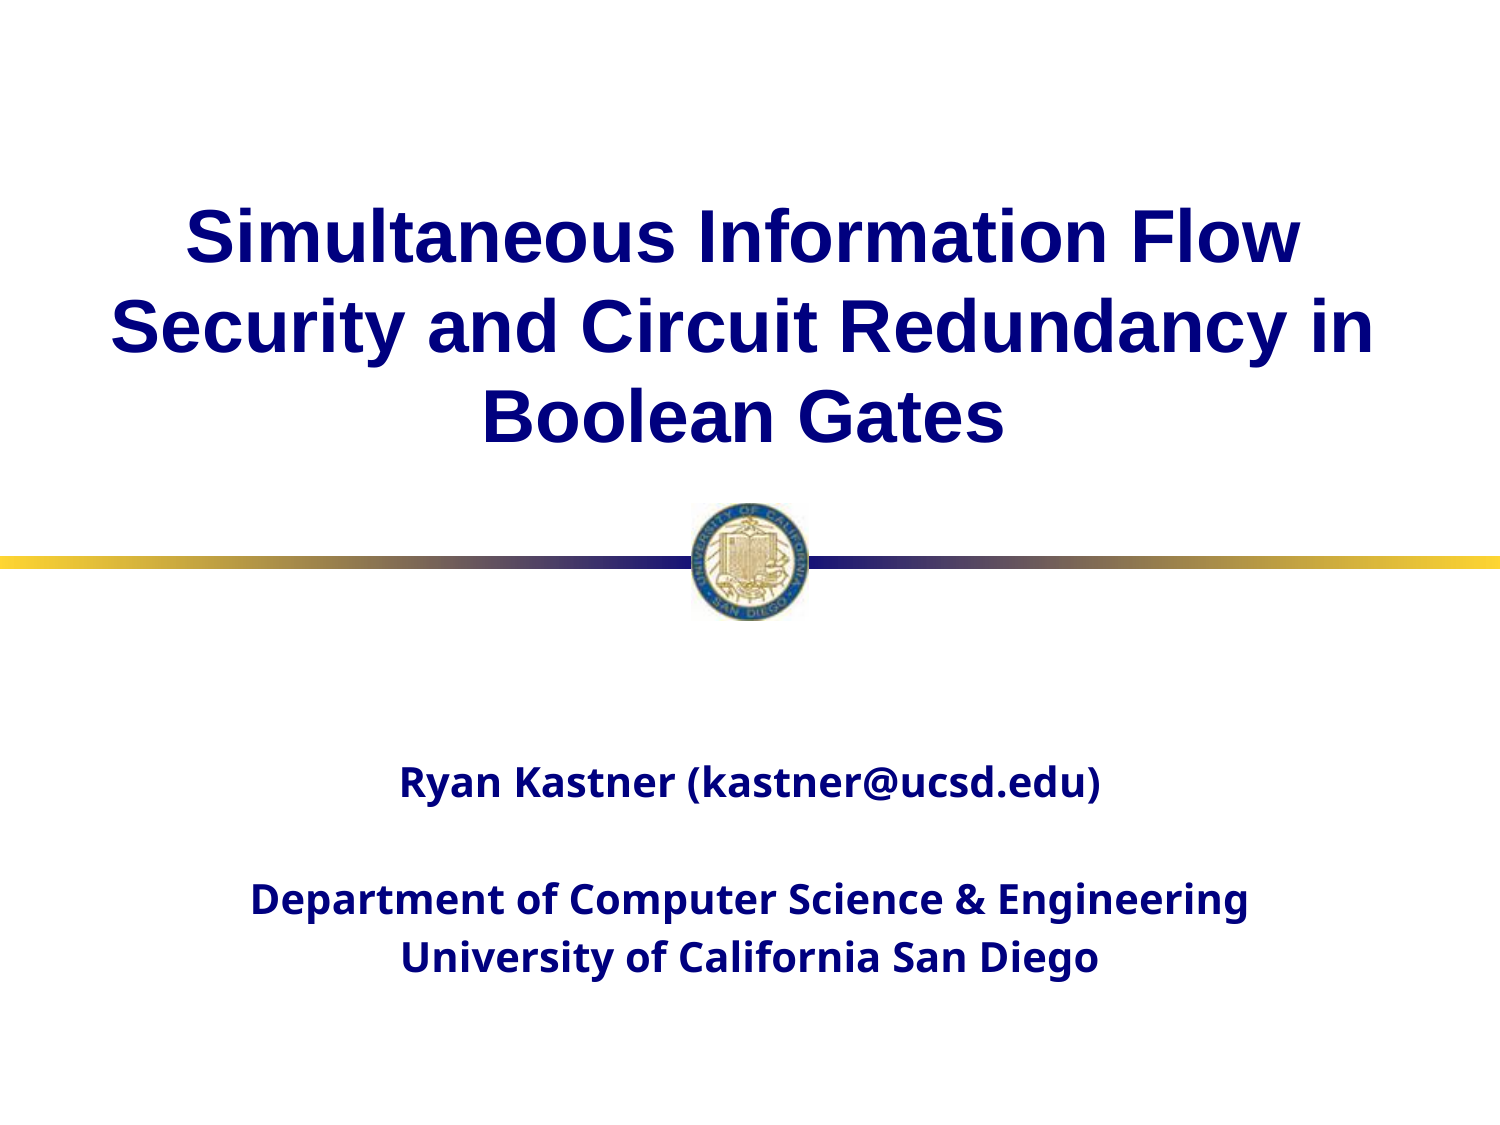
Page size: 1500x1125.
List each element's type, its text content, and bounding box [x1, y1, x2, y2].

picture [691, 503, 809, 621]
title Simultaneous Information Flow Security and Circuit Redundancy in Boolean Gates [87, 204, 1401, 441]
subtitle Ryan Kastner (kastner@ucsd.edu) Department of Computer Science & Engineering University of California San Diego [149, 724, 1351, 1013]
